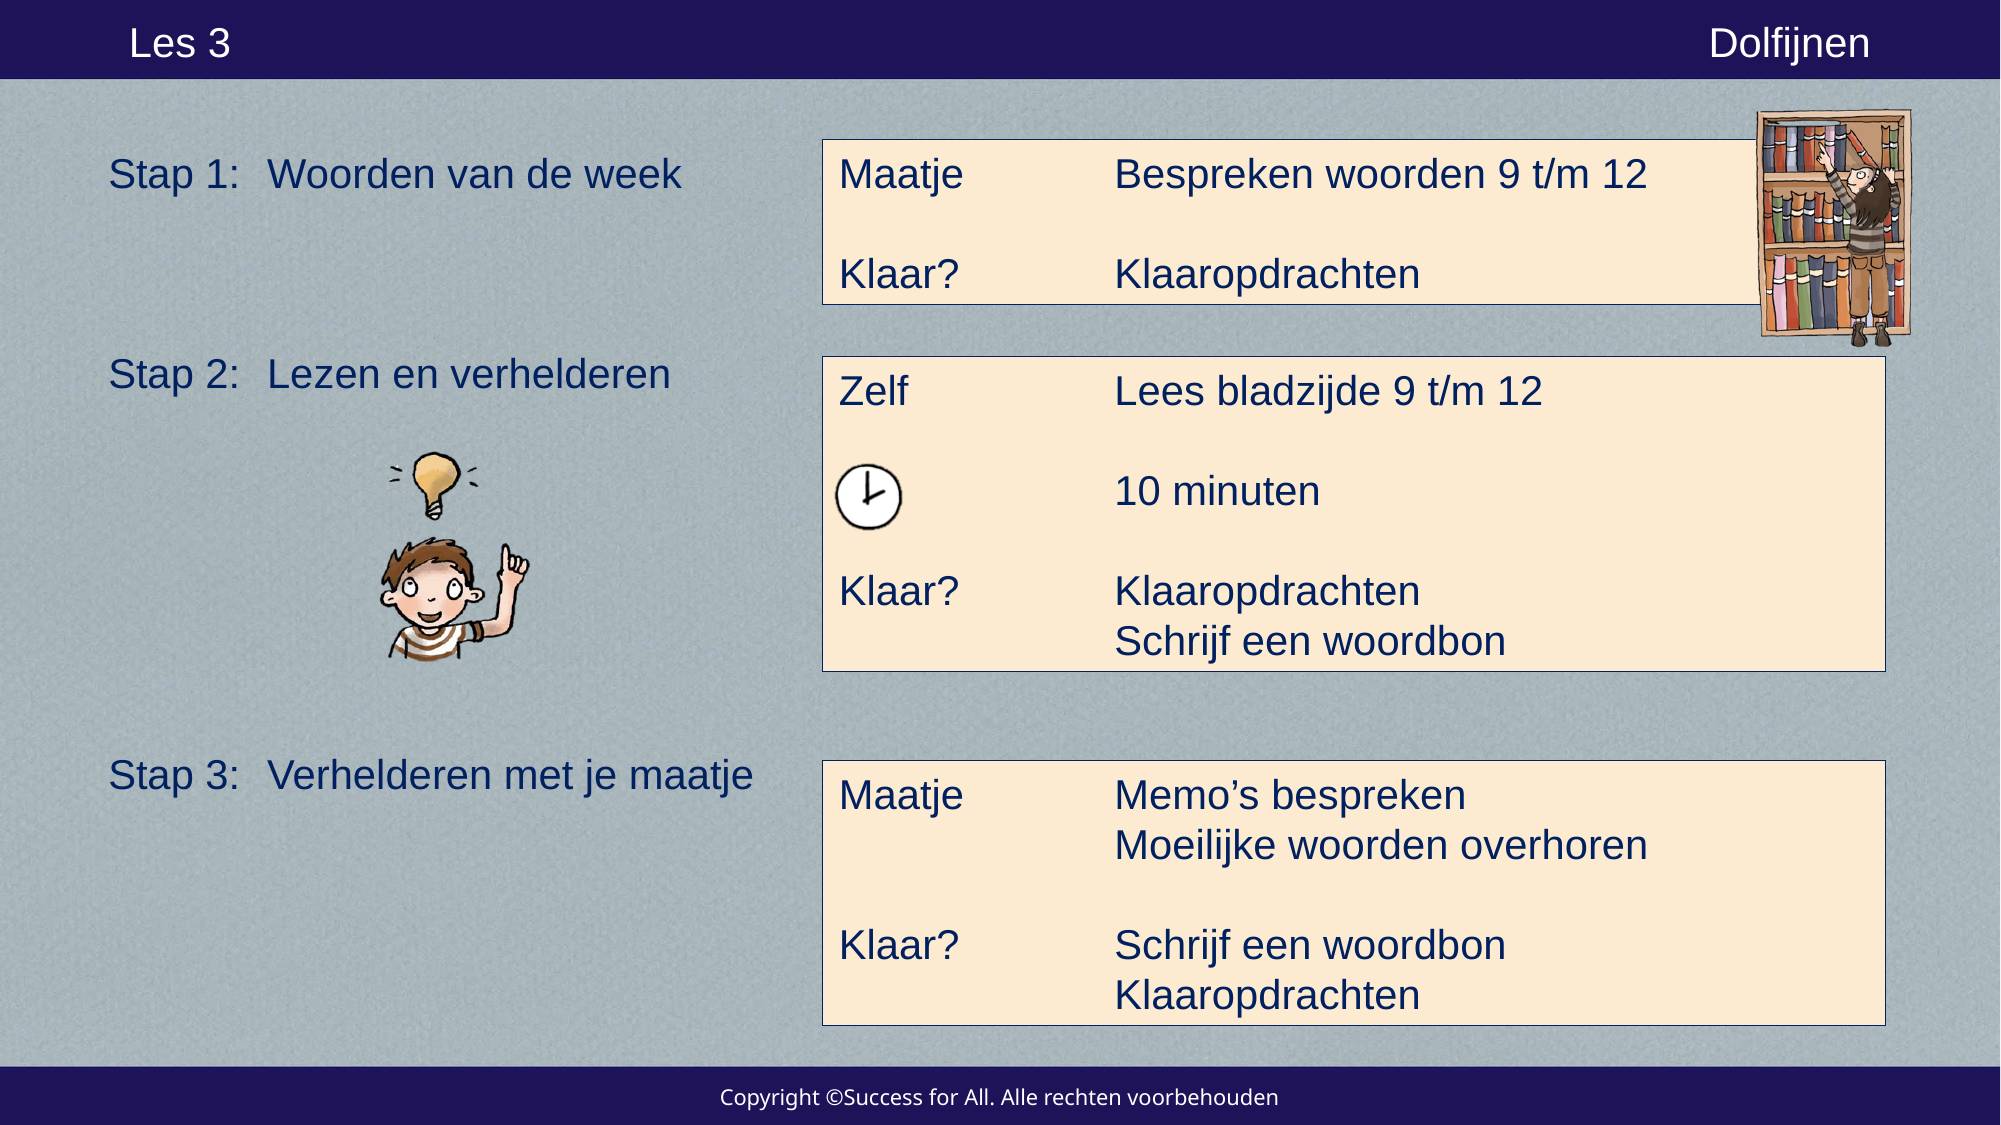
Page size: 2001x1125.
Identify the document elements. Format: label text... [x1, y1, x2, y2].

text_box Zelf Lees bladzijde 9 t/m 12 10 minuten Klaar? Klaaropdrachten Schrijf een woordbon [822, 356, 1886, 672]
text_box Les 3 [114, 8, 354, 73]
text_box Maatje Memo’s bespreken Moeilijke woorden overhoren Klaar? Schrijf een woordbon Klaaropdrachten [822, 760, 1886, 1026]
text_box Copyright ©Success for All. Alle rechten voorbehouden [0, 1076, 2000, 1125]
picture [0, 0, 2001, 1125]
text_box Dolfijnen [999, 8, 1886, 73]
text_box Maatje Bespreken woorden 9 t/m 12 Klaar? Klaaropdrachten [822, 139, 1740, 305]
text_box Stap 1: Woorden van de week Stap 2: Lezen en verhelderen Stap 3: Verhelderen met je maatje [93, 139, 886, 855]
